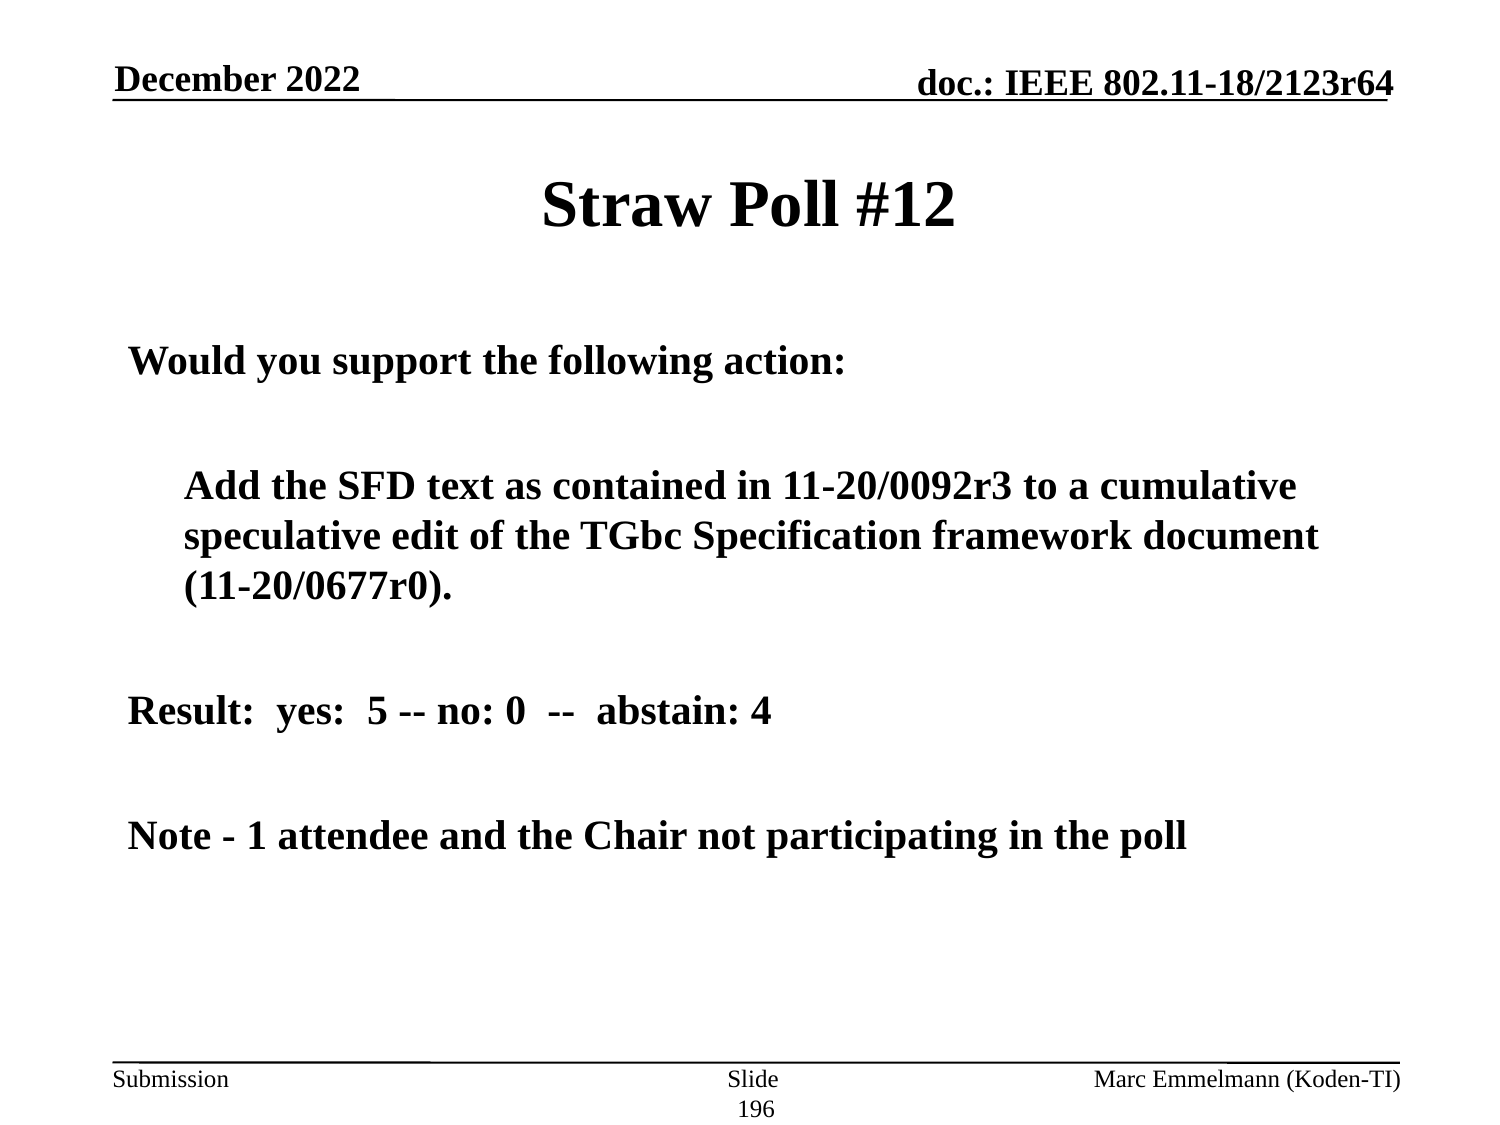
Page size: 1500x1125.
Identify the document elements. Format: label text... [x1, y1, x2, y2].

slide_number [114, 54, 423, 100]
title Straw Poll #12 [112, 112, 1388, 288]
slide_number Slide 196 [712, 1061, 800, 1123]
list Would you support the following action: Add the SFD text as contained in 11-20/0092r3 to a cumulative speculative edit of the TGbc Specification framework document (11-20/0677r0). Result: yes: 5 -- no: 0 -- abstain: 4 Note - 1 attendee and the Chair not participating in the poll [112, 324, 1388, 1000]
footer Marc Emmelmann (Koden-TI) [878, 1061, 1402, 1093]
